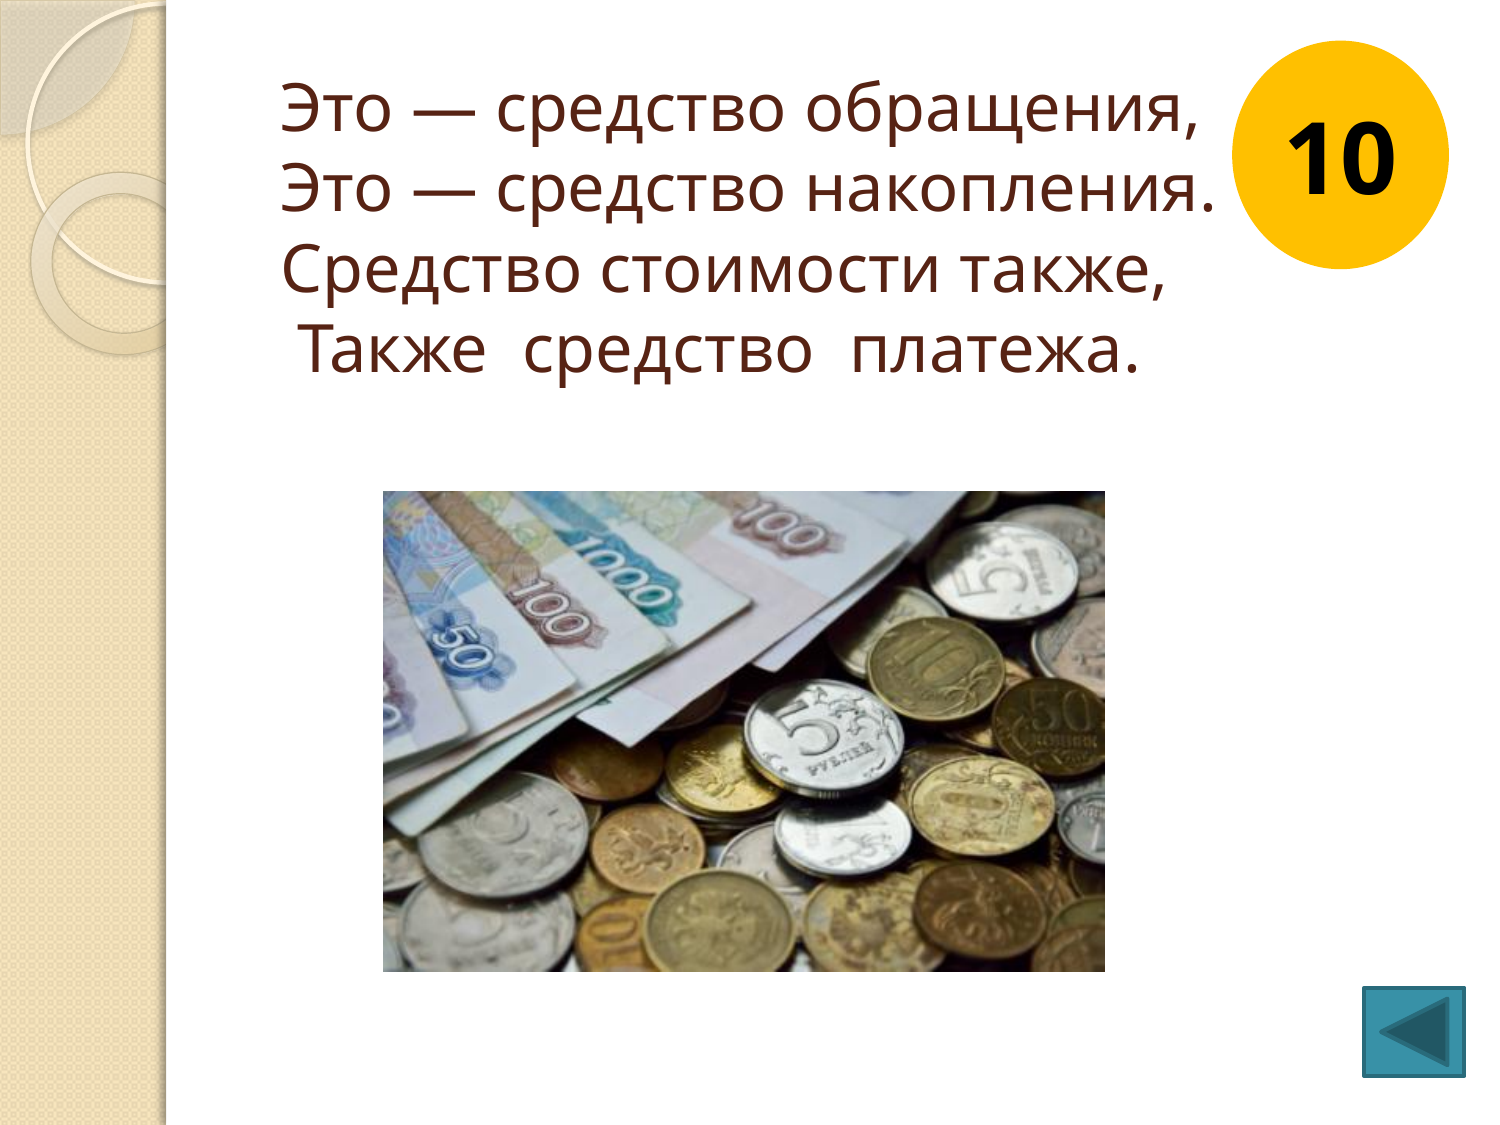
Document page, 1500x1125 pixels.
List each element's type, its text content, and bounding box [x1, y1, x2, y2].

text_box [1362, 986, 1466, 1078]
text_box 10 [1232, 40, 1449, 270]
title Это — средство обращения, Это — средство накопления. Средство стоимости также, Также средство платежа. [265, 54, 1317, 492]
picture [383, 491, 1105, 973]
